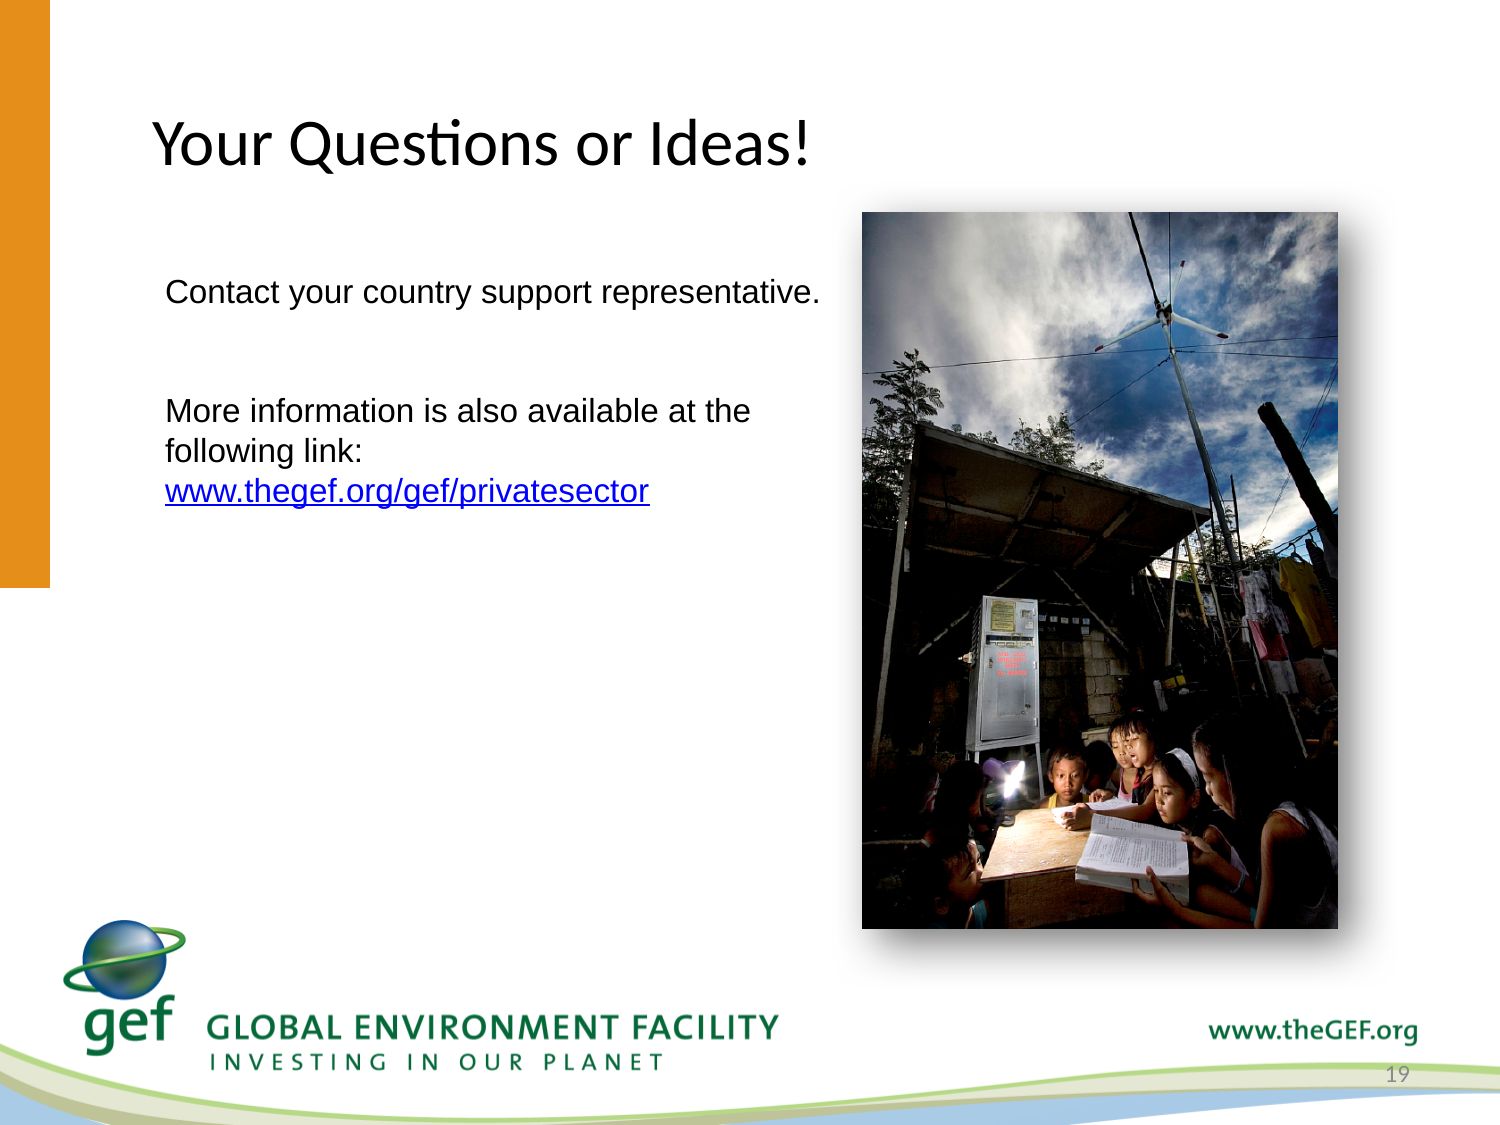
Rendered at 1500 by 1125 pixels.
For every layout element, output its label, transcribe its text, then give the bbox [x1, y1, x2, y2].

title Your Questions or Ideas! [137, 45, 1425, 233]
list Contact your country support representative. More information is also available at the following link: www.thegef.org/gef/privatesector [150, 262, 844, 625]
picture [0, 212, 1500, 1125]
slide_number 19 [1074, 1042, 1425, 1103]
picture [0, 0, 50, 588]
